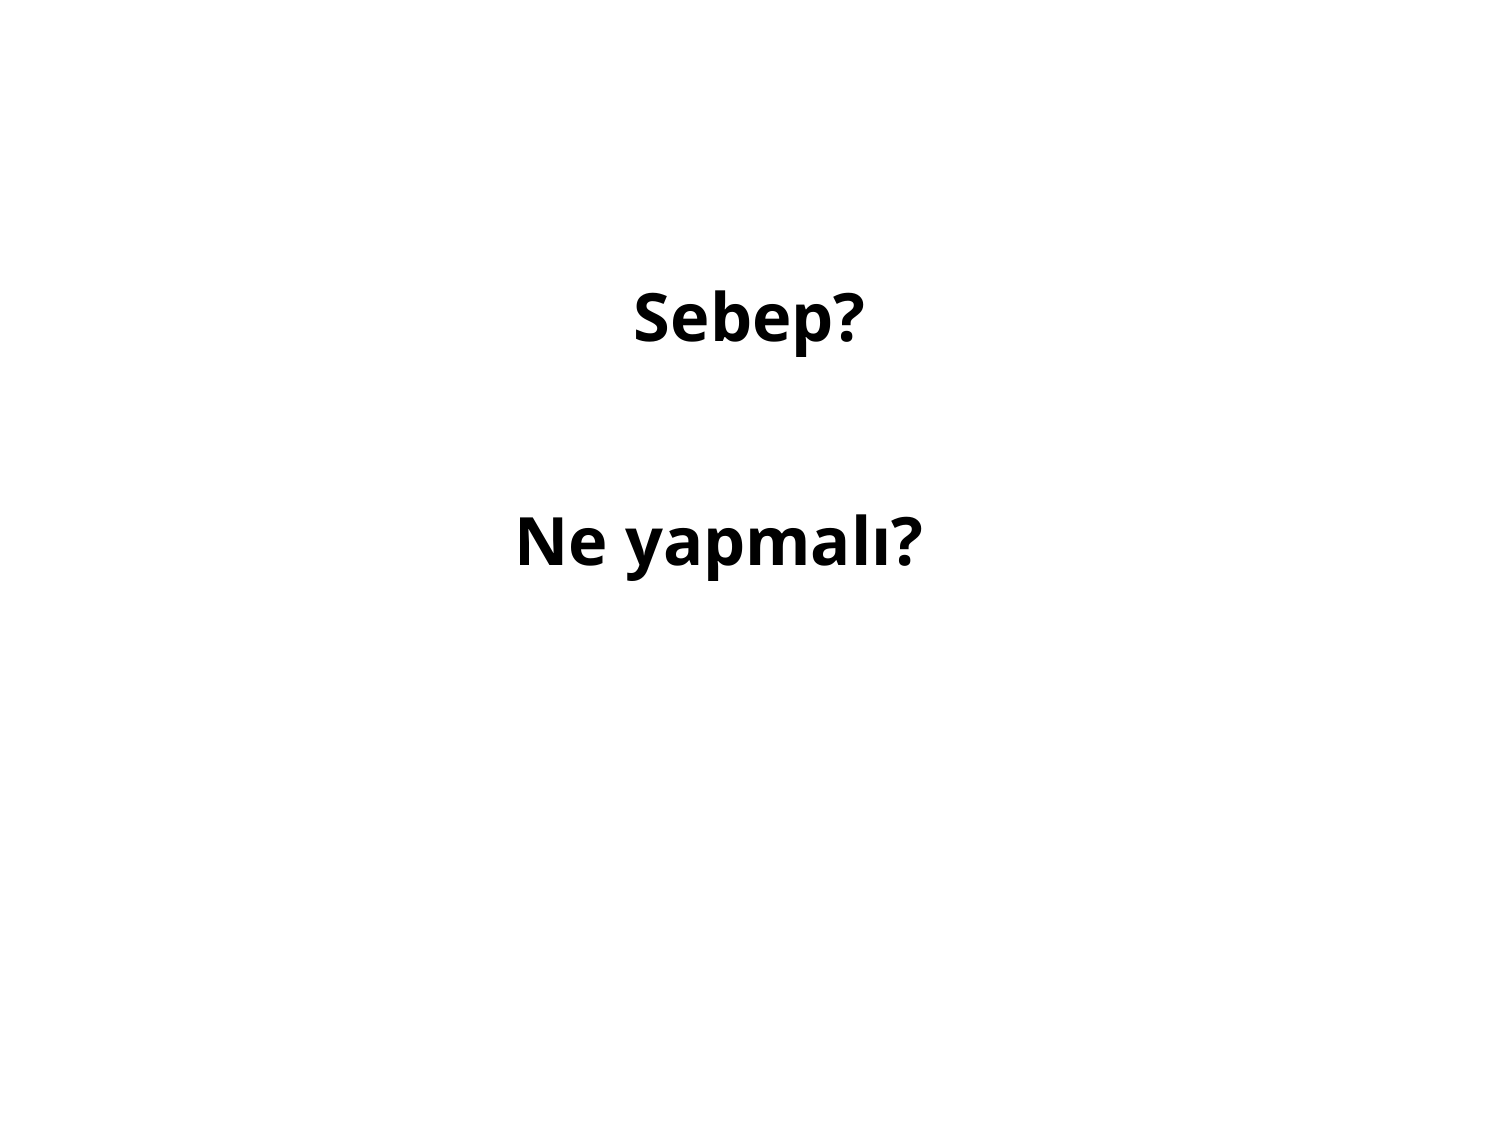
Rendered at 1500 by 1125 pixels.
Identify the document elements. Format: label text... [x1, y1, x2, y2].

list Sebep? [360, 267, 1140, 421]
text_box Ne yapmalı? [478, 491, 960, 587]
